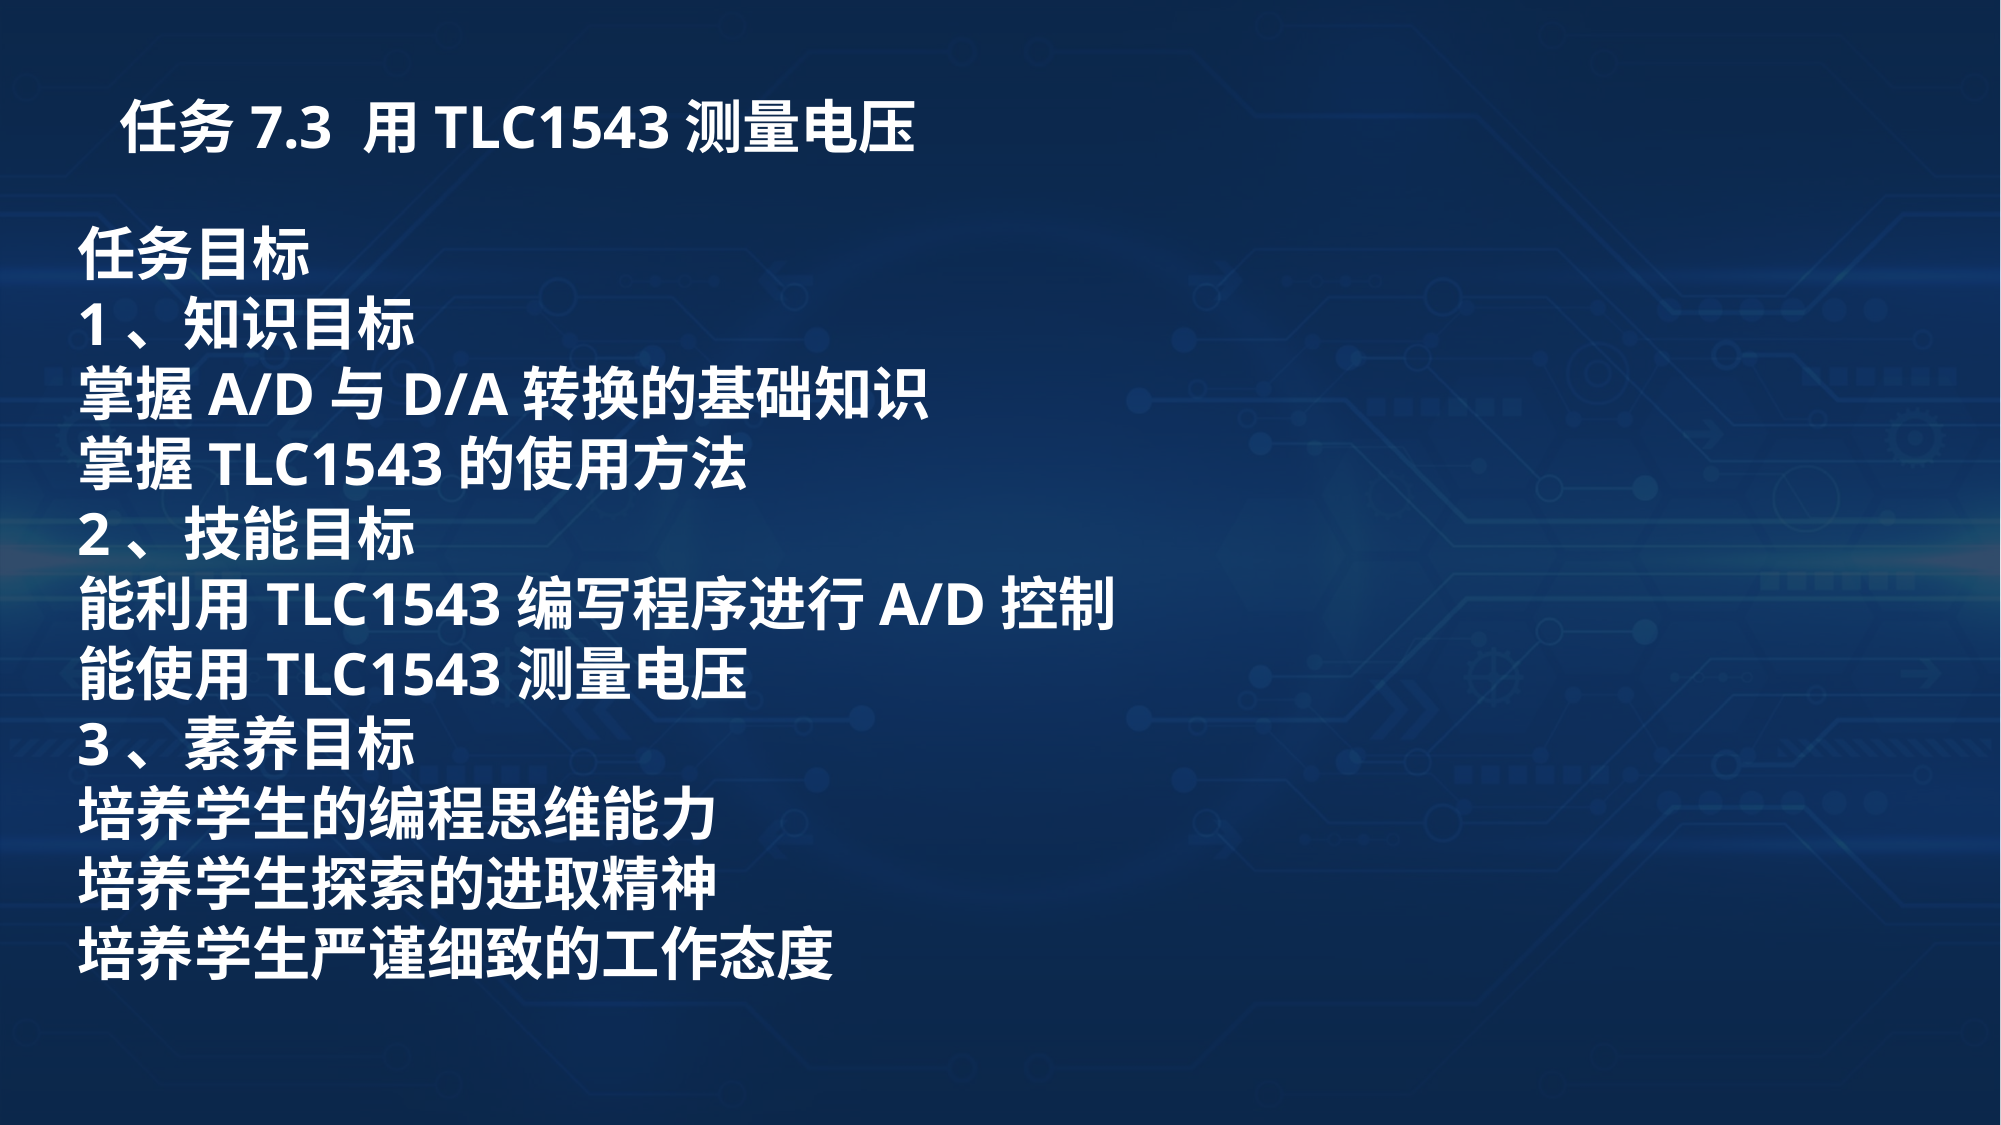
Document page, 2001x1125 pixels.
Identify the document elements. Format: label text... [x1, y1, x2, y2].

text_box 任务7.3 用TLC1543测量电压 [104, 83, 939, 168]
text_box 任务目标 1、知识目标 掌握A/D与D/A转换的基础知识 掌握TLC1543的使用方法 2、技能目标 能利用TLC1543编写程序进行A/D控制 能使用TLC1543测量电压 3、素养目标 培养学生的编程思维能力 培养学生探索的进取精神 培养学生严谨细致的工作态度 [62, 209, 1774, 995]
